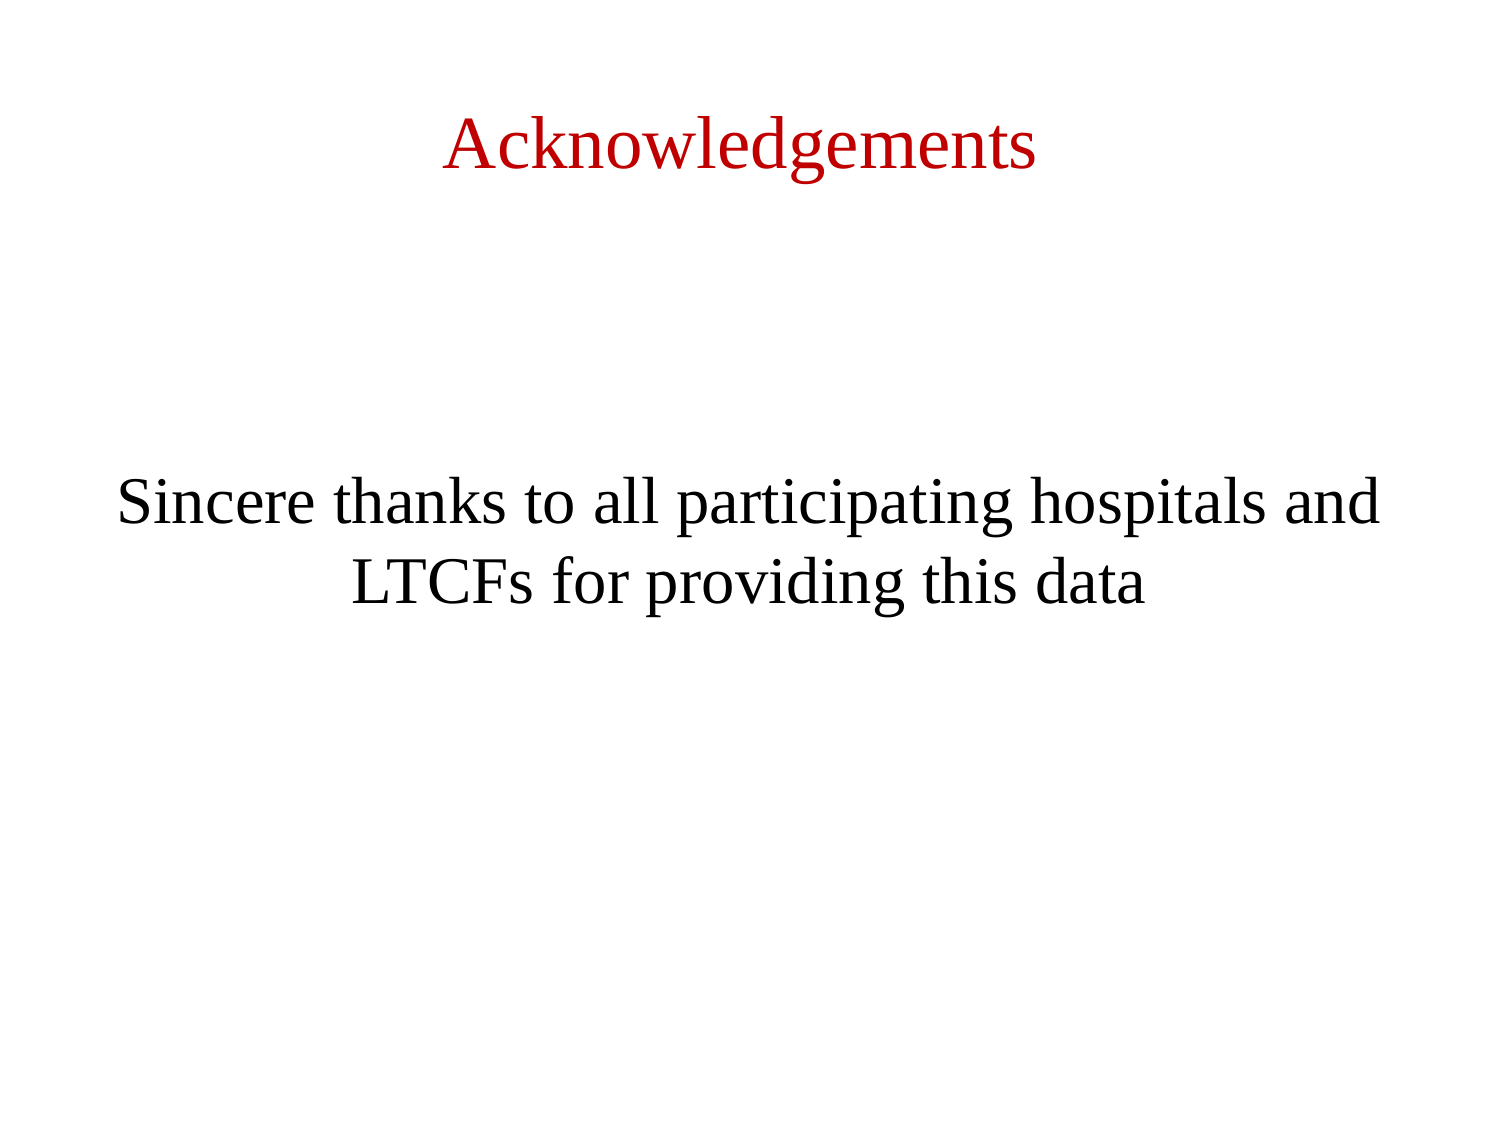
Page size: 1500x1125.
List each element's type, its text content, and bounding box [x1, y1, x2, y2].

title Acknowledgements [75, 45, 1425, 233]
list Sincere thanks to all participating hospitals and LTCFs for providing this data [75, 262, 1425, 1005]
